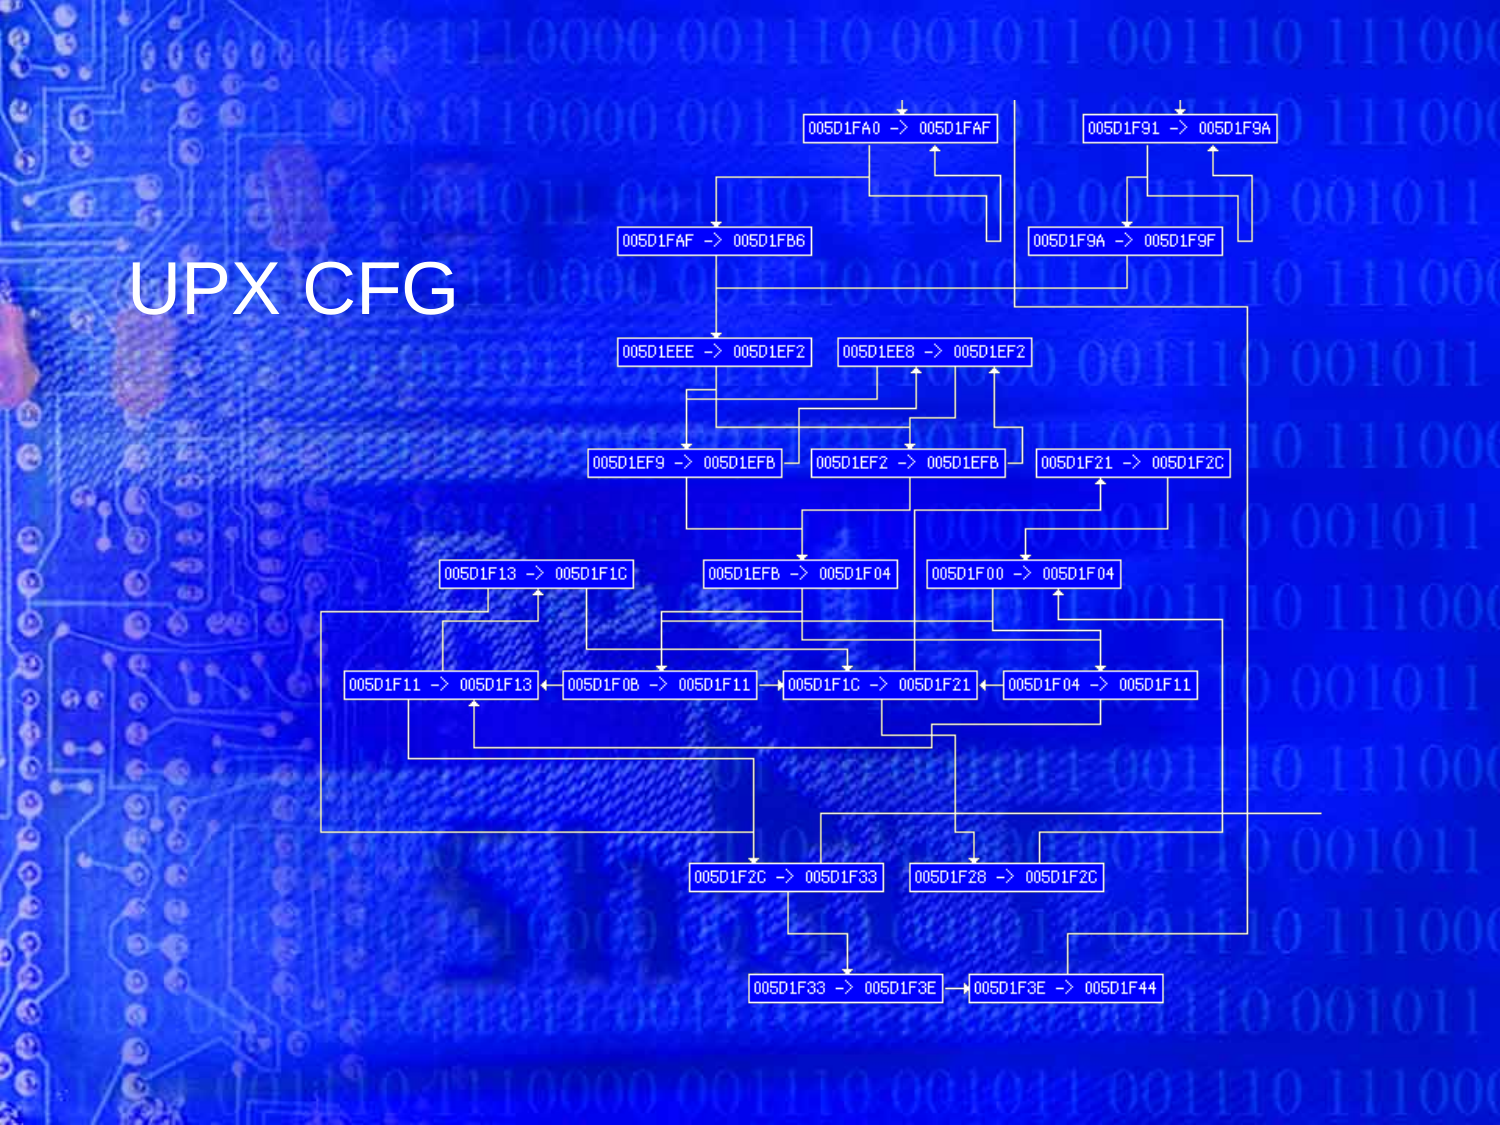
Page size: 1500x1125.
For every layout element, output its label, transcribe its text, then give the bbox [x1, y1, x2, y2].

picture [0, 0, 1500, 1125]
text_box UPX CFG [112, 232, 266, 338]
